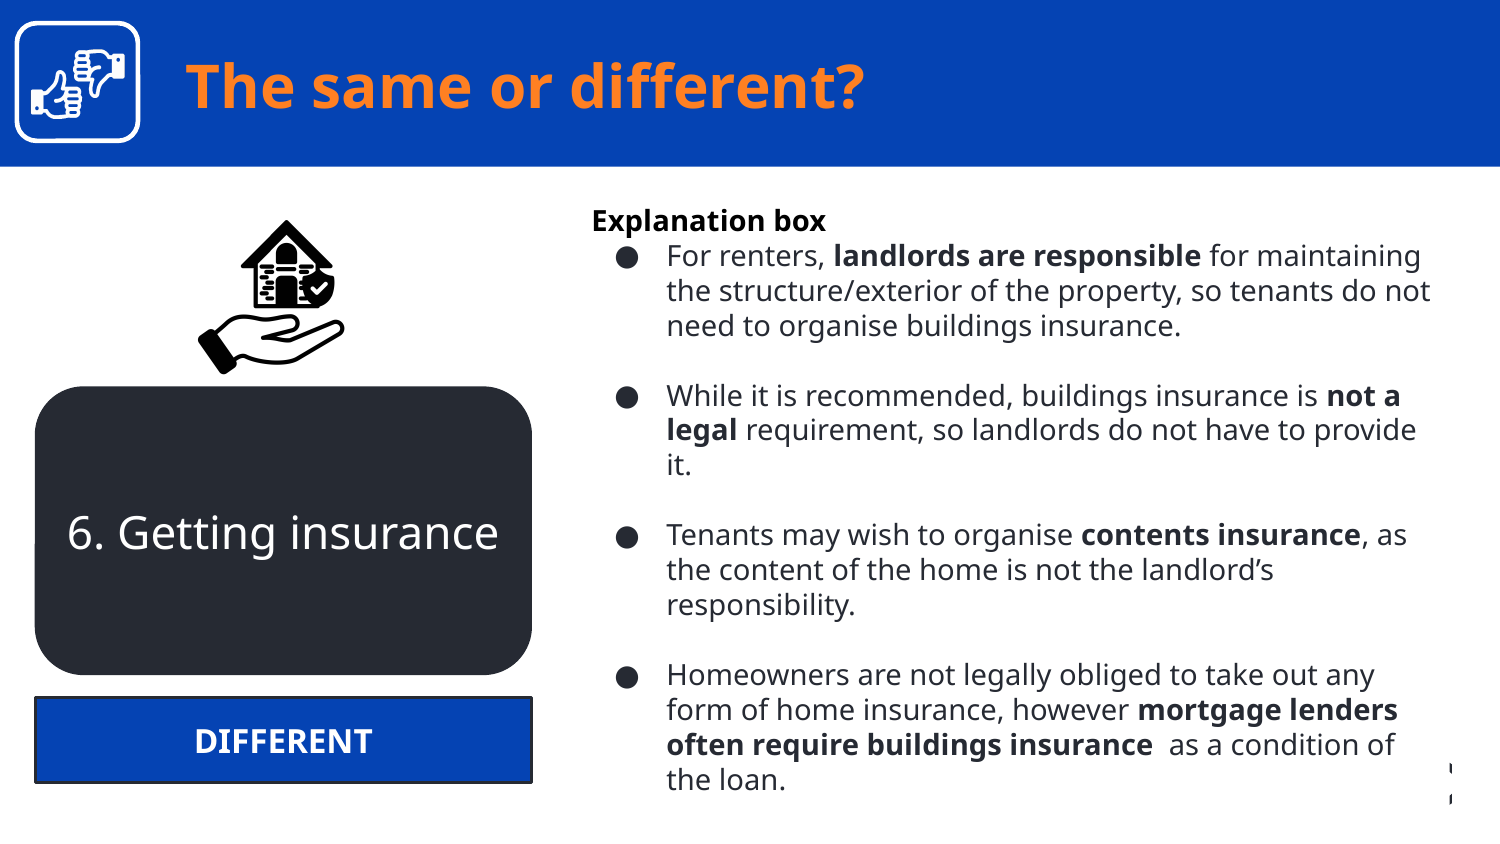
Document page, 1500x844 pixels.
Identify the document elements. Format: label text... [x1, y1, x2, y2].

picture [145, 171, 396, 423]
text_box 6. Getting insurance [35, 387, 532, 675]
text_box Explanation box For renters, landlords are responsible for maintaining the structure/exterior of the property, so tenants do not need to organise buildings insurance. While it is recommended, buildings insurance is not a legal requirement, so landlords do not have to provide it. Tenants may wish to organise contents insurance, as the content of the home is not the landlord’s responsibility. Homeowners are not legally obliged to take out any form of home insurance, however mortgage lenders often require buildings insurance as a condition of the loan. [576, 186, 1450, 812]
text_box DIFFERENT [35, 697, 532, 783]
title The same or different? [170, 42, 1500, 127]
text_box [0, 0, 156, 170]
